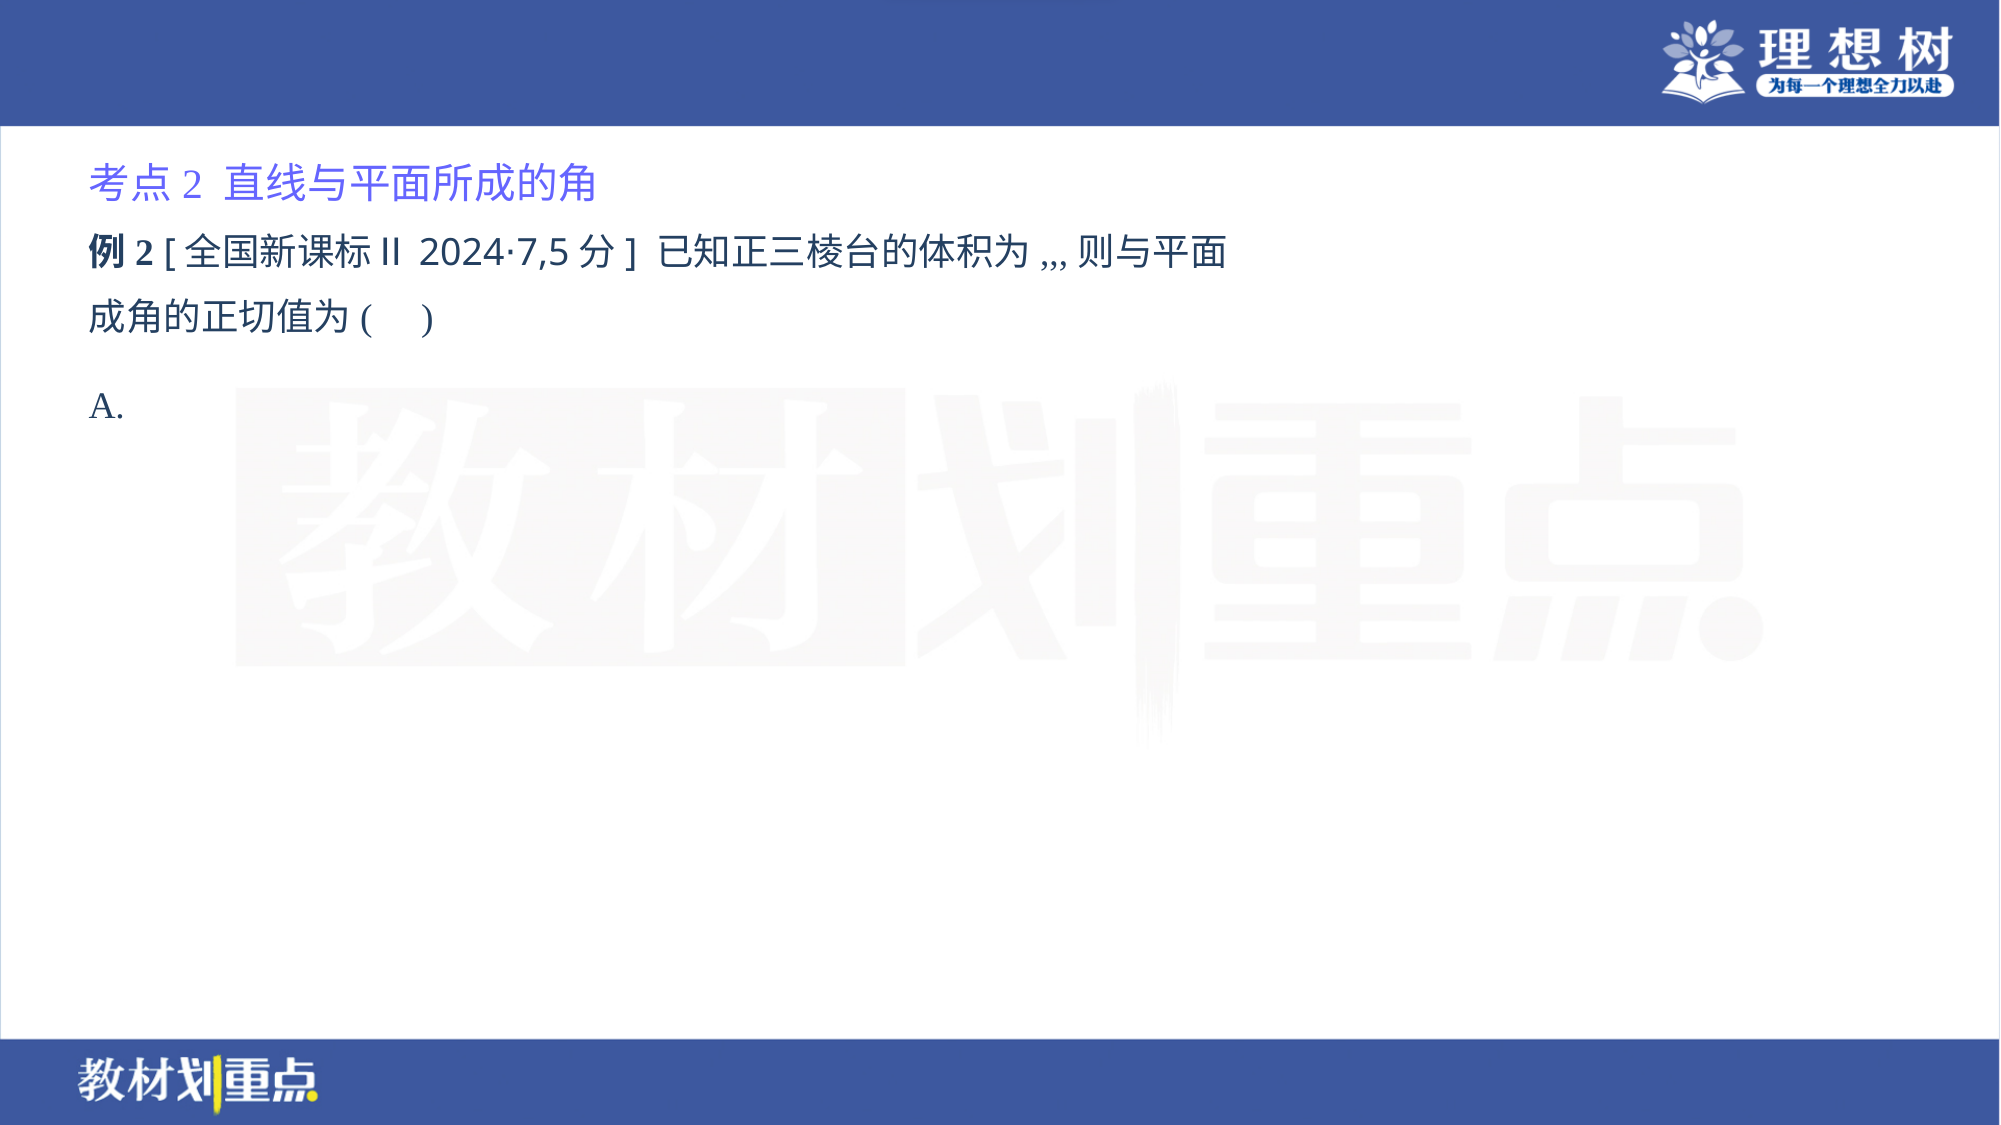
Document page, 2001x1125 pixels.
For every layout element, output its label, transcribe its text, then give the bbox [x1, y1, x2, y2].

picture [0, 0, 2000, 1125]
text_box 考点2 直线与平面所成的角 [88, 135, 1911, 270]
